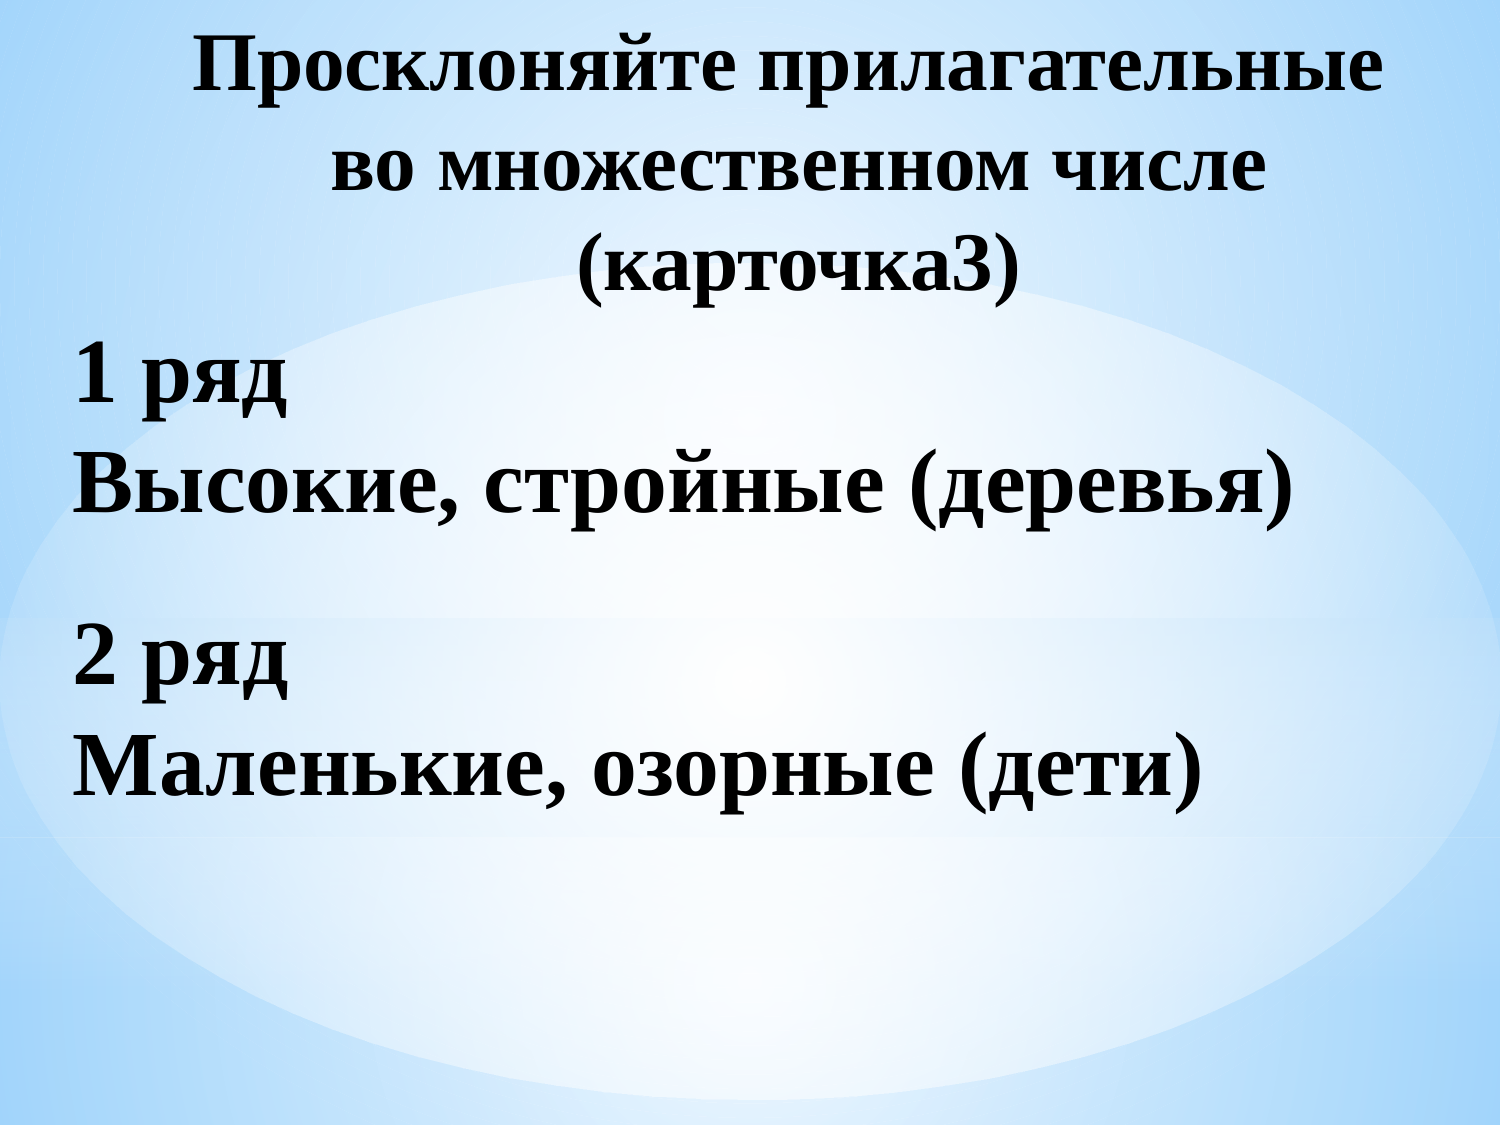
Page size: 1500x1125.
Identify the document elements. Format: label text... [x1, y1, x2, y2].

text_box 1 ряд Высокие, стройные (деревья) [57, 303, 1313, 583]
text_box Просклоняйте прилагательные во множественном числе (карточка3) [177, 0, 1421, 315]
text_box 2 ряд Маленькие, озорные (дети) [58, 586, 1221, 821]
